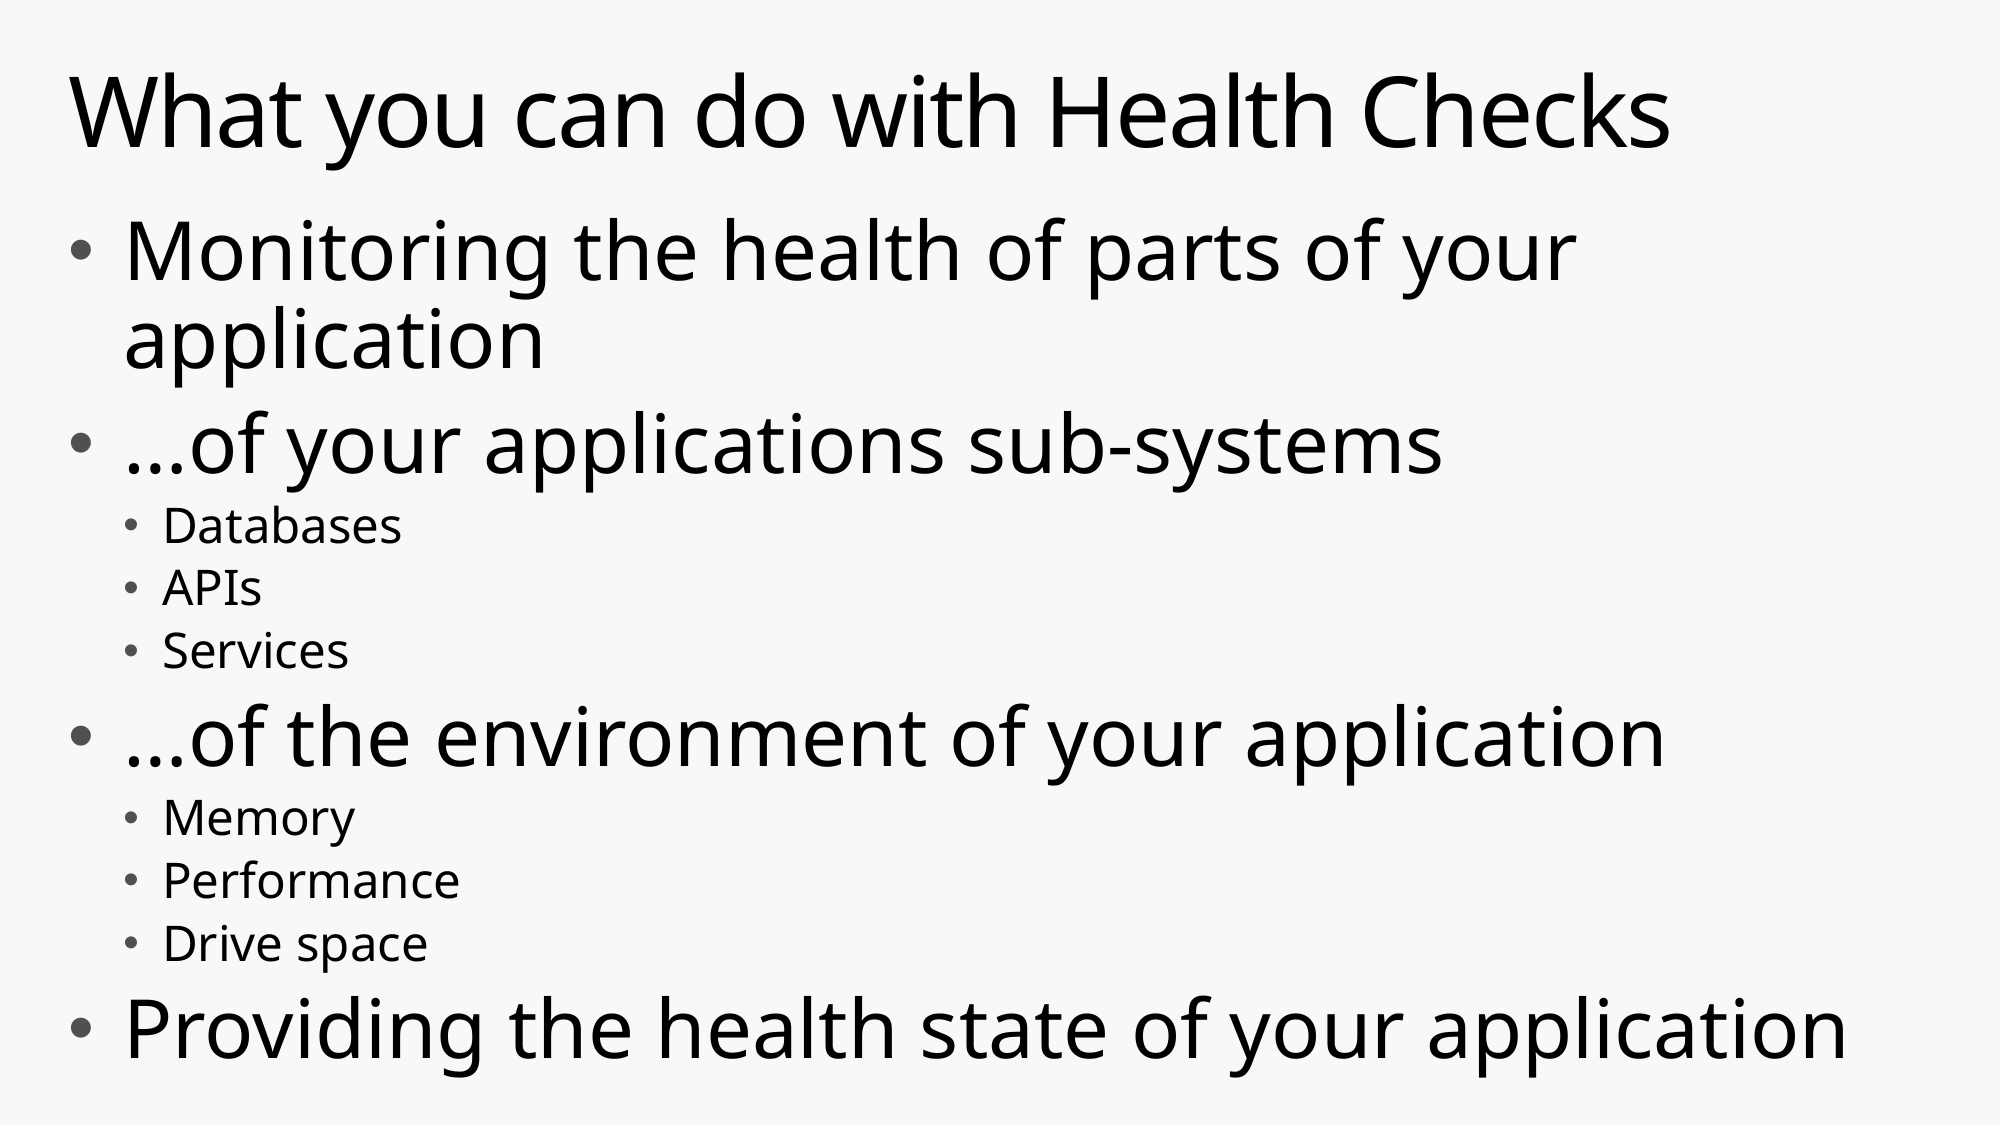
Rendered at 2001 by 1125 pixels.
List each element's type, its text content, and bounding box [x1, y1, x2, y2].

list Monitoring the health of parts of your application …of your applications sub-systems Databases APIs Services …of the environment of your application Memory Performance Drive space Providing the health state of your application [44, 196, 1956, 1033]
title What you can do with Health Checks [44, 47, 1957, 196]
